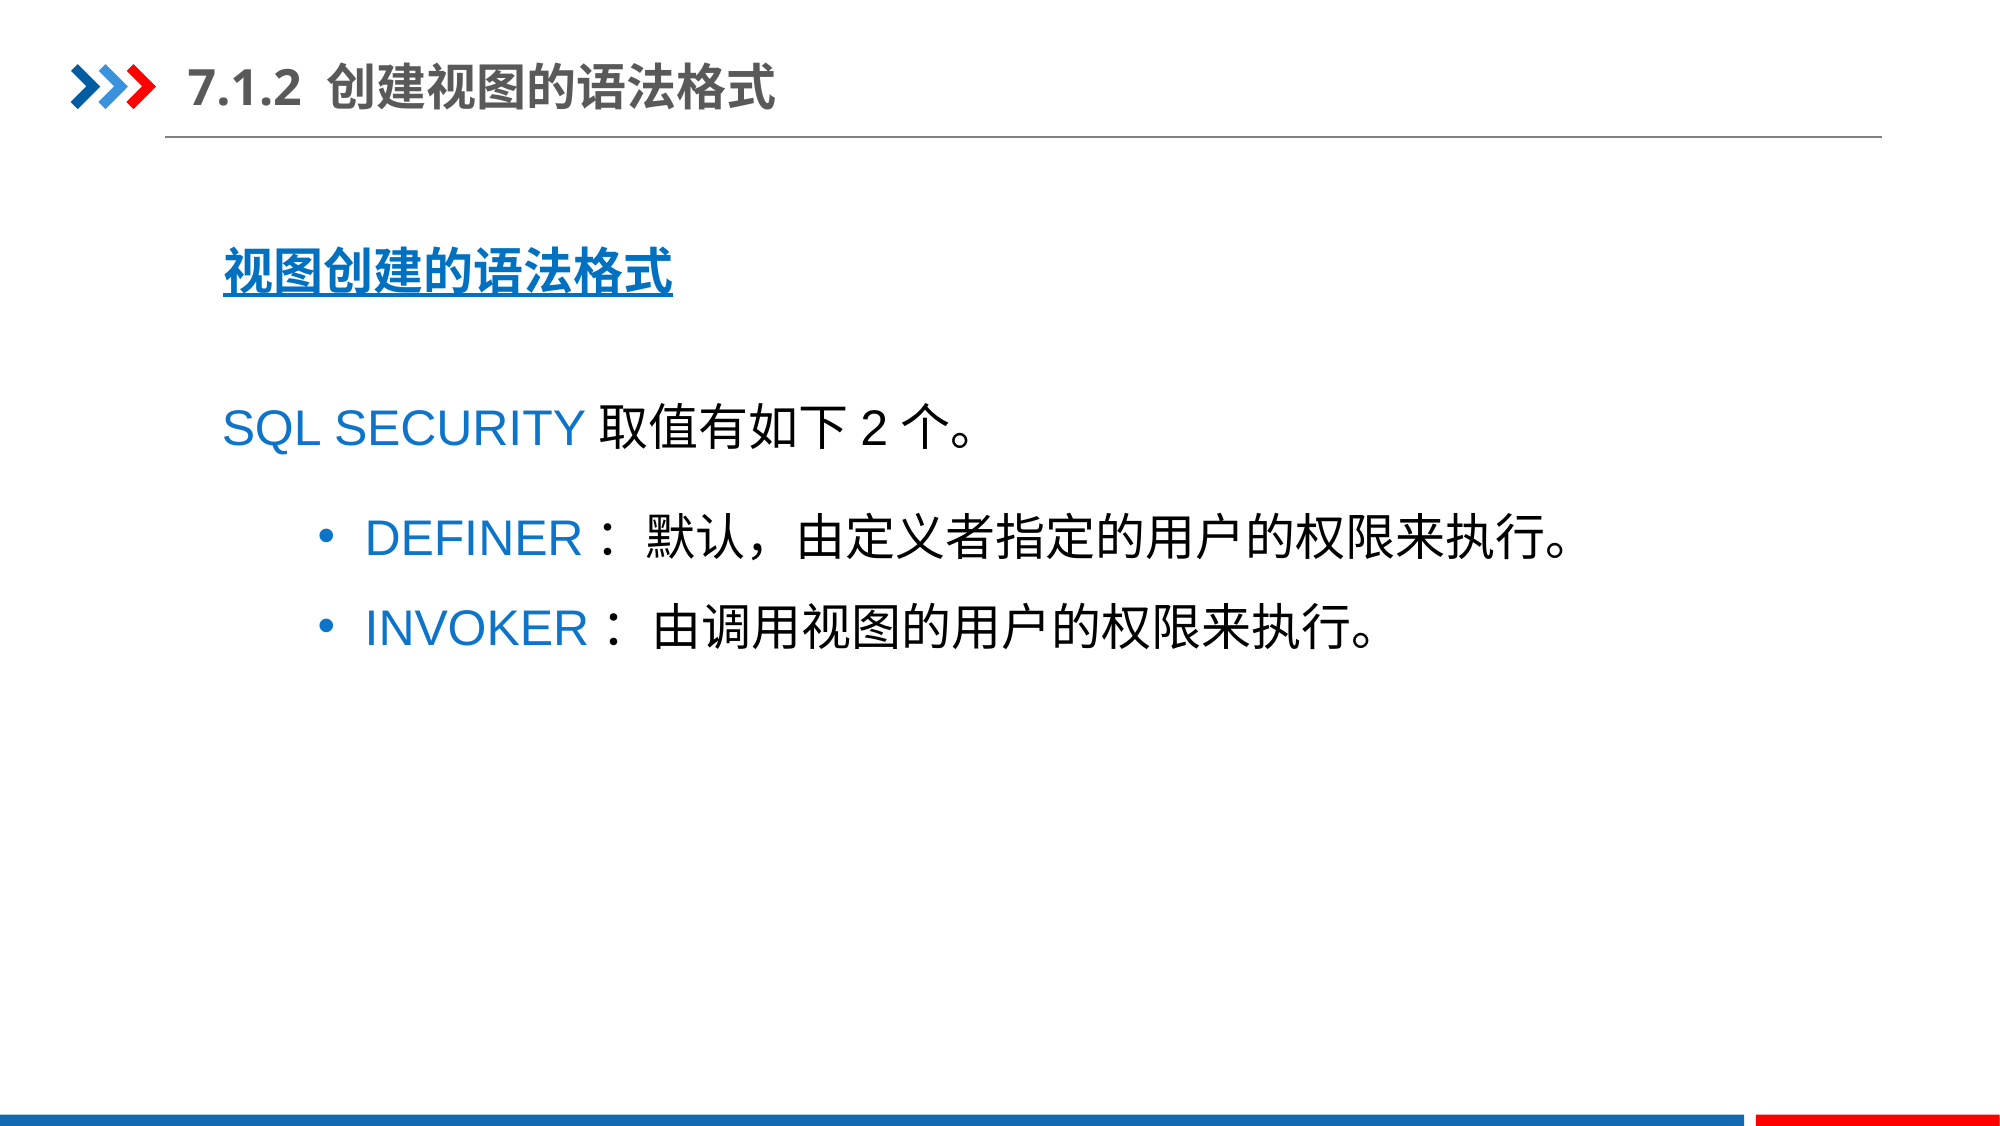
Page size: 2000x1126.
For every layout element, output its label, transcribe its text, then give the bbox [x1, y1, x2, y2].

text_box DEFINER：默认，由定义者指定的用户的权限来执行。 INVOKER：由调用视图的用户的权限来执行。 [303, 468, 1957, 663]
text_box SQL SECURITY取值有如下2个。 [207, 358, 1300, 463]
text_box 视图创建的语法格式 [208, 231, 781, 307]
text_box 7.1.2 创建视图的语法格式 [187, 43, 827, 127]
